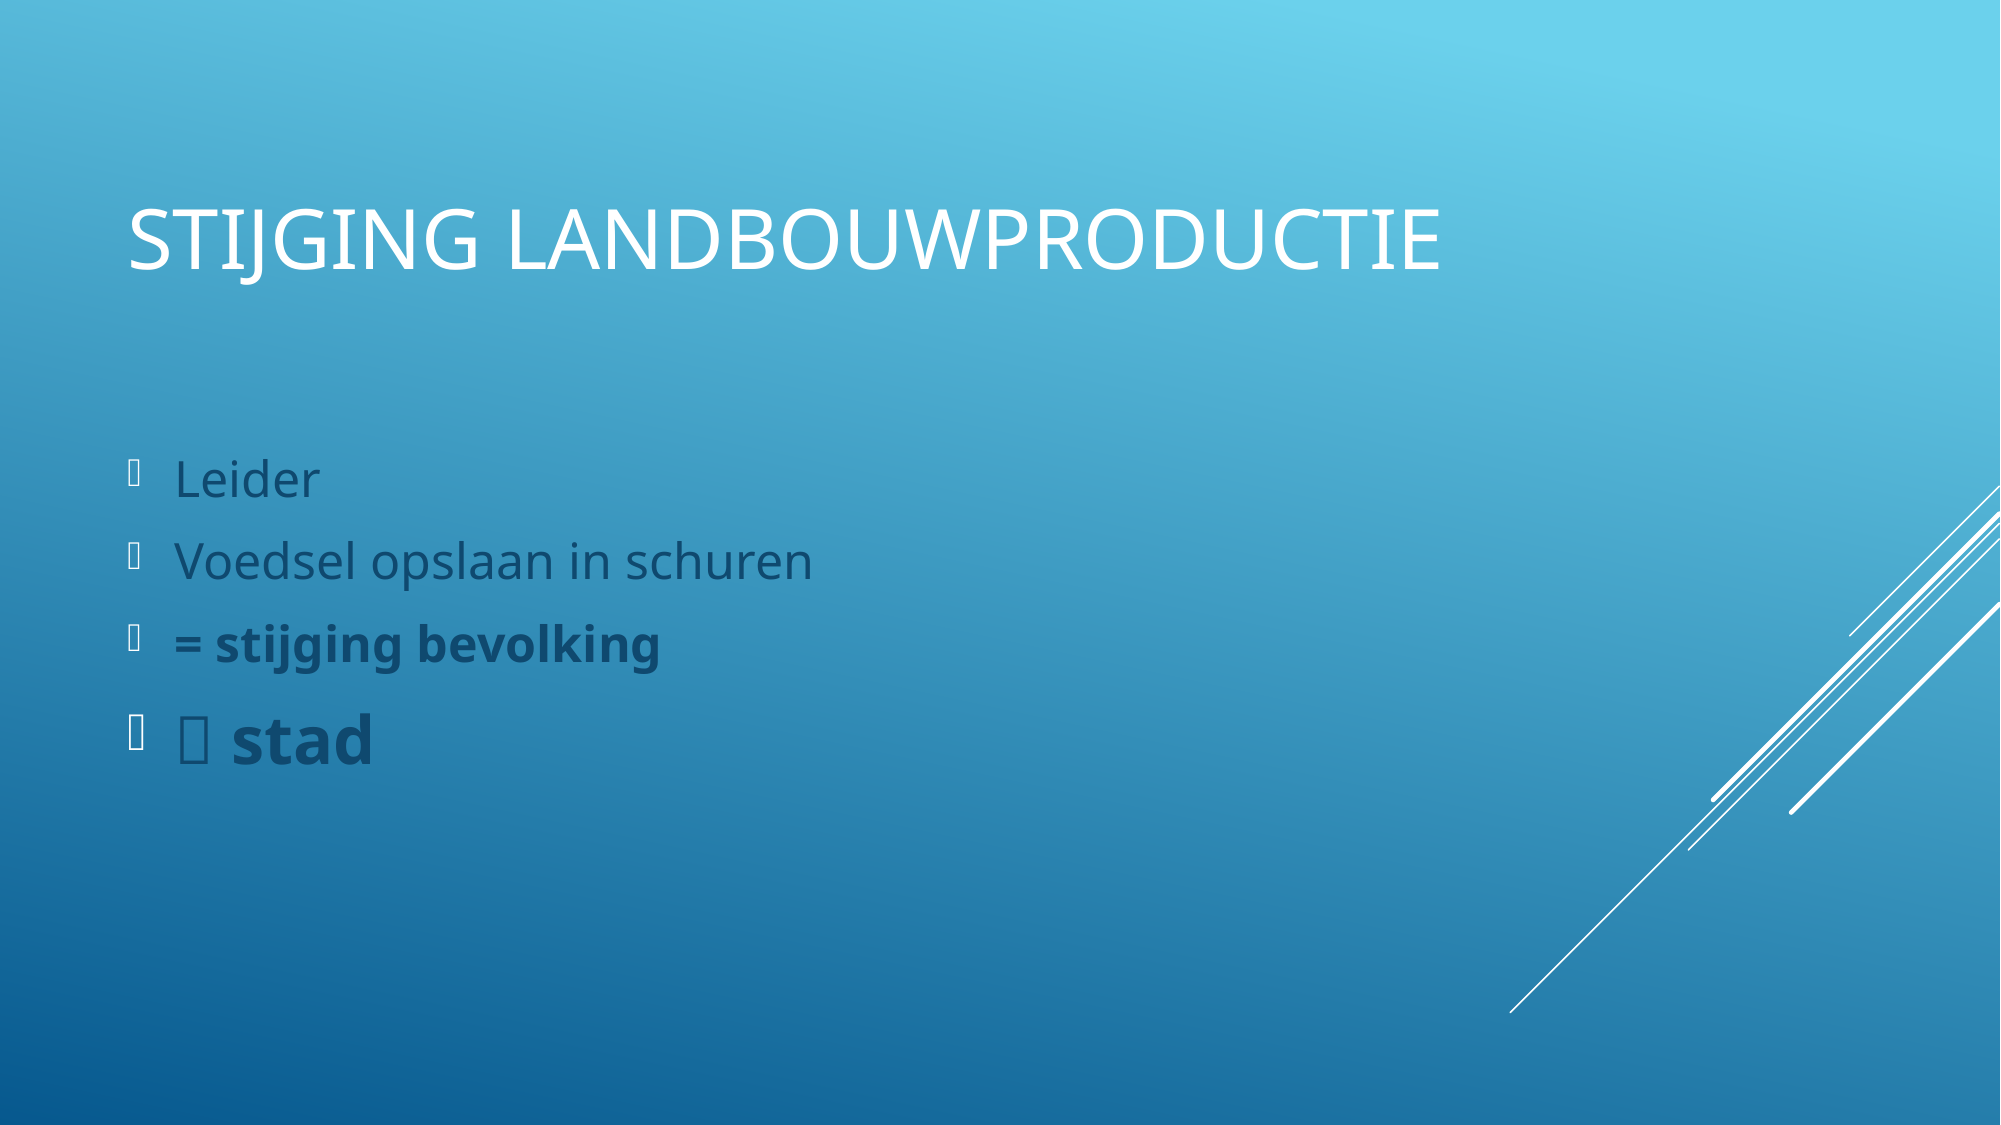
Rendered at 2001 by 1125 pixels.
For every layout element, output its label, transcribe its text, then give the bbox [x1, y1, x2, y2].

title Stijging landbouwproductie [112, 112, 1800, 360]
list Leider Voedsel opslaan in schuren = stijging bevolking  stad [112, 359, 1513, 866]
